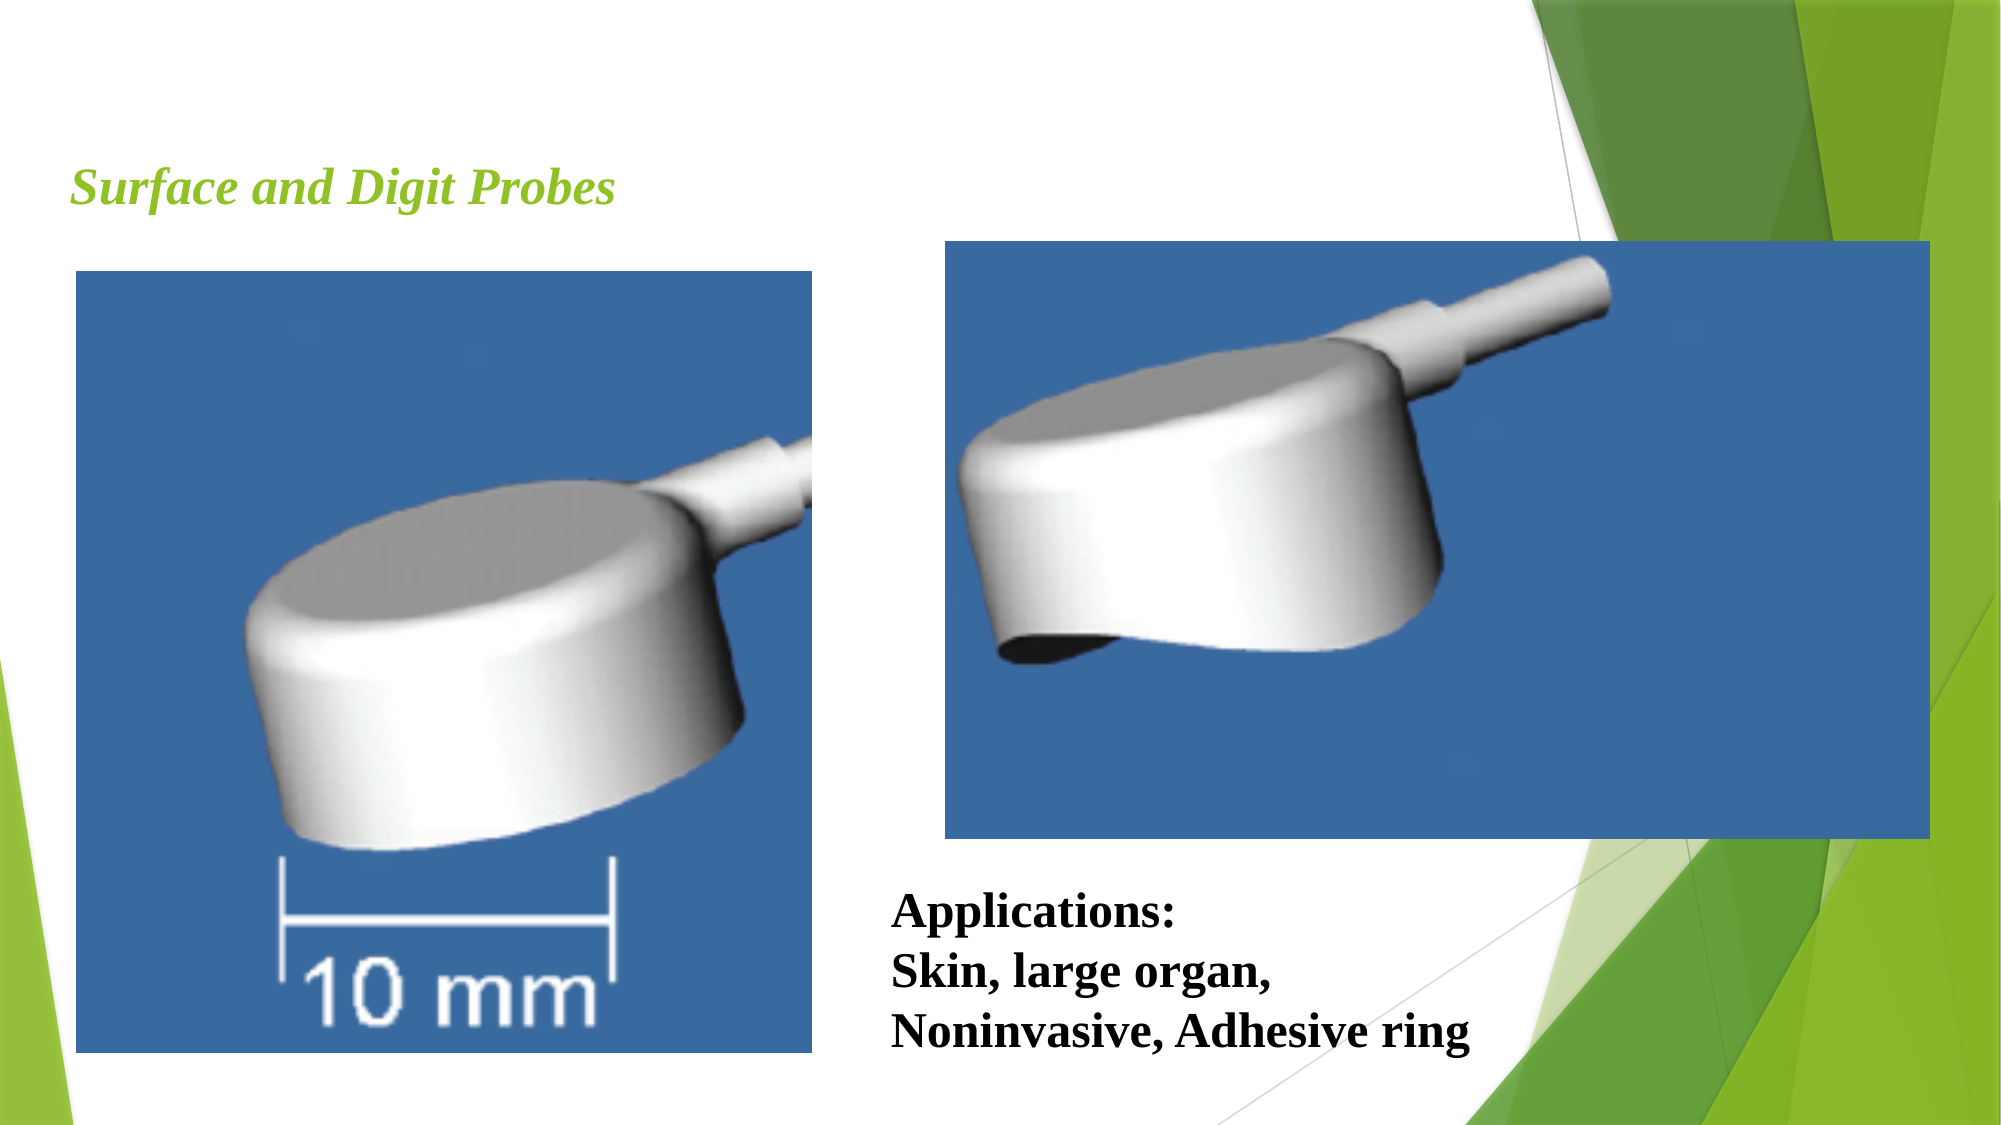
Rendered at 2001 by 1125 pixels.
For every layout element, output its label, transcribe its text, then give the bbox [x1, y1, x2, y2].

title Surface and Digit Probes [54, 81, 1465, 224]
picture [75, 271, 812, 1053]
picture [944, 241, 1931, 840]
text_box Applications: Skin, large organ, Noninvasive, Adhesive ring [876, 870, 1877, 1066]
